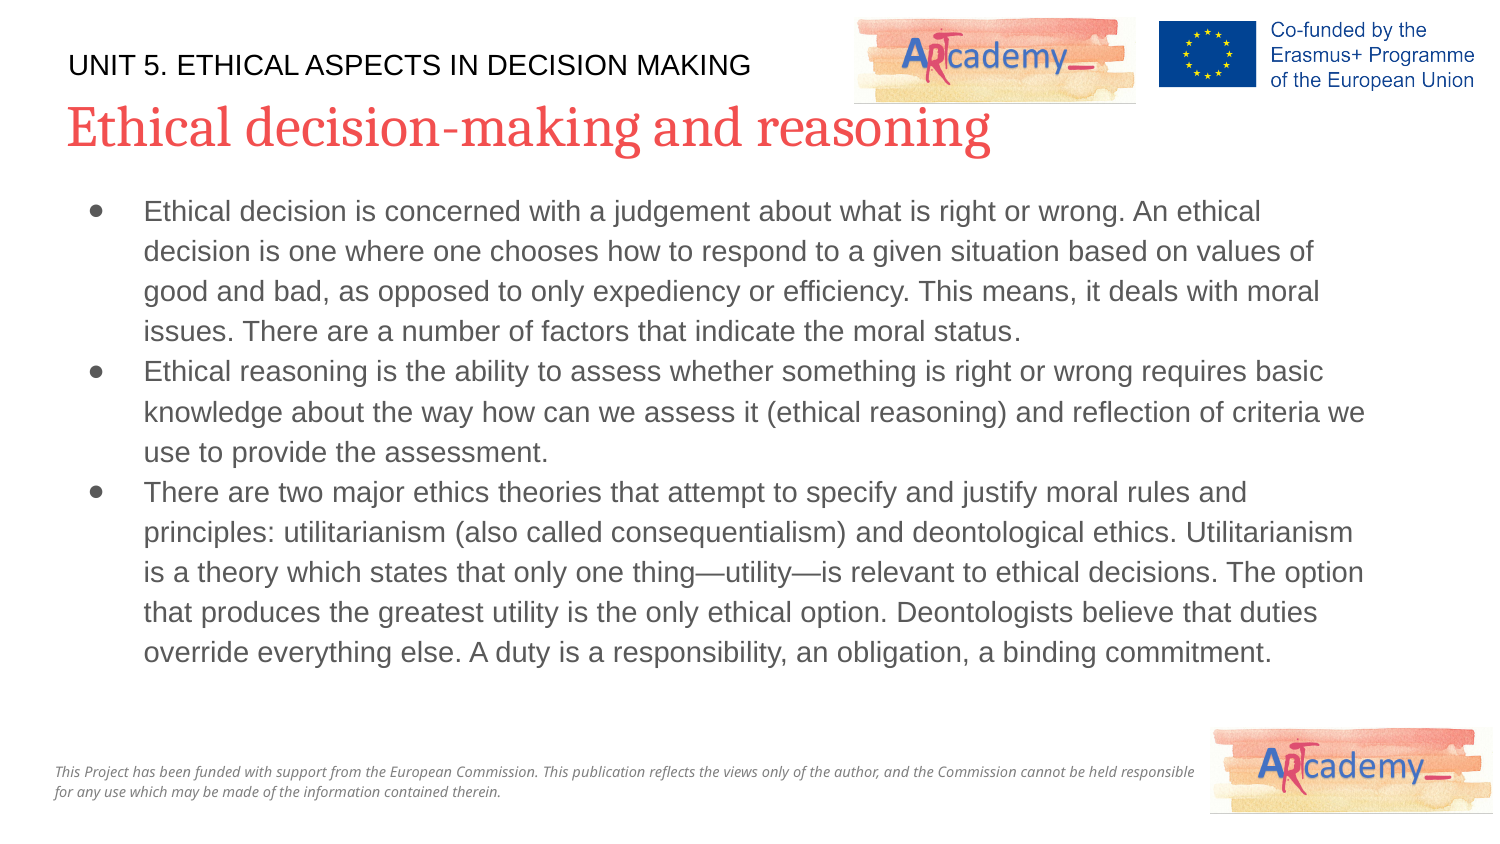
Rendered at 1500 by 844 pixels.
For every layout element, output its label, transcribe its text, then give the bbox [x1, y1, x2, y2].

list Ethical decision is concerned with a judgement about what is right or wrong. An ethical decision is one where one chooses how to respond to a given situation based on values of good and bad, as opposed to only expediency or efficiency. This means, it deals with moral issues. There are a number of factors that indicate the moral status. Ethical reasoning is the ability to assess whether something is right or wrong requires basic knowledge about the way how can we assess it (ethical reasoning) and reflection of criteria we use to provide the assessment. There are two major ethics theories that attempt to specify and justify moral rules and principles: utilitarianism (also called consequentialism) and deontological ethics. Utilitarianism is a theory which states that only one thing—utility—is relevant to ethical decisions. The option that produces the greatest utility is the only ethical option. Deontologists believe that duties override everything else. A duty is a responsibility, an obligation, a binding commitment. [53, 171, 1392, 733]
picture [1158, 21, 1474, 91]
text_box This Project has been funded with support from the European Commission. This publication reflects the views only of the author, and the Commission cannot be held responsible for any use which may be made of the information contained therein. [39, 754, 1205, 799]
title Ethical decision-making and reasoning [51, 72, 1449, 167]
picture [854, 0, 1137, 134]
picture [1210, 709, 1493, 844]
text_box UNIT 5. ETHICAL ASPECTS IN DECISION MAKING [53, 39, 770, 89]
